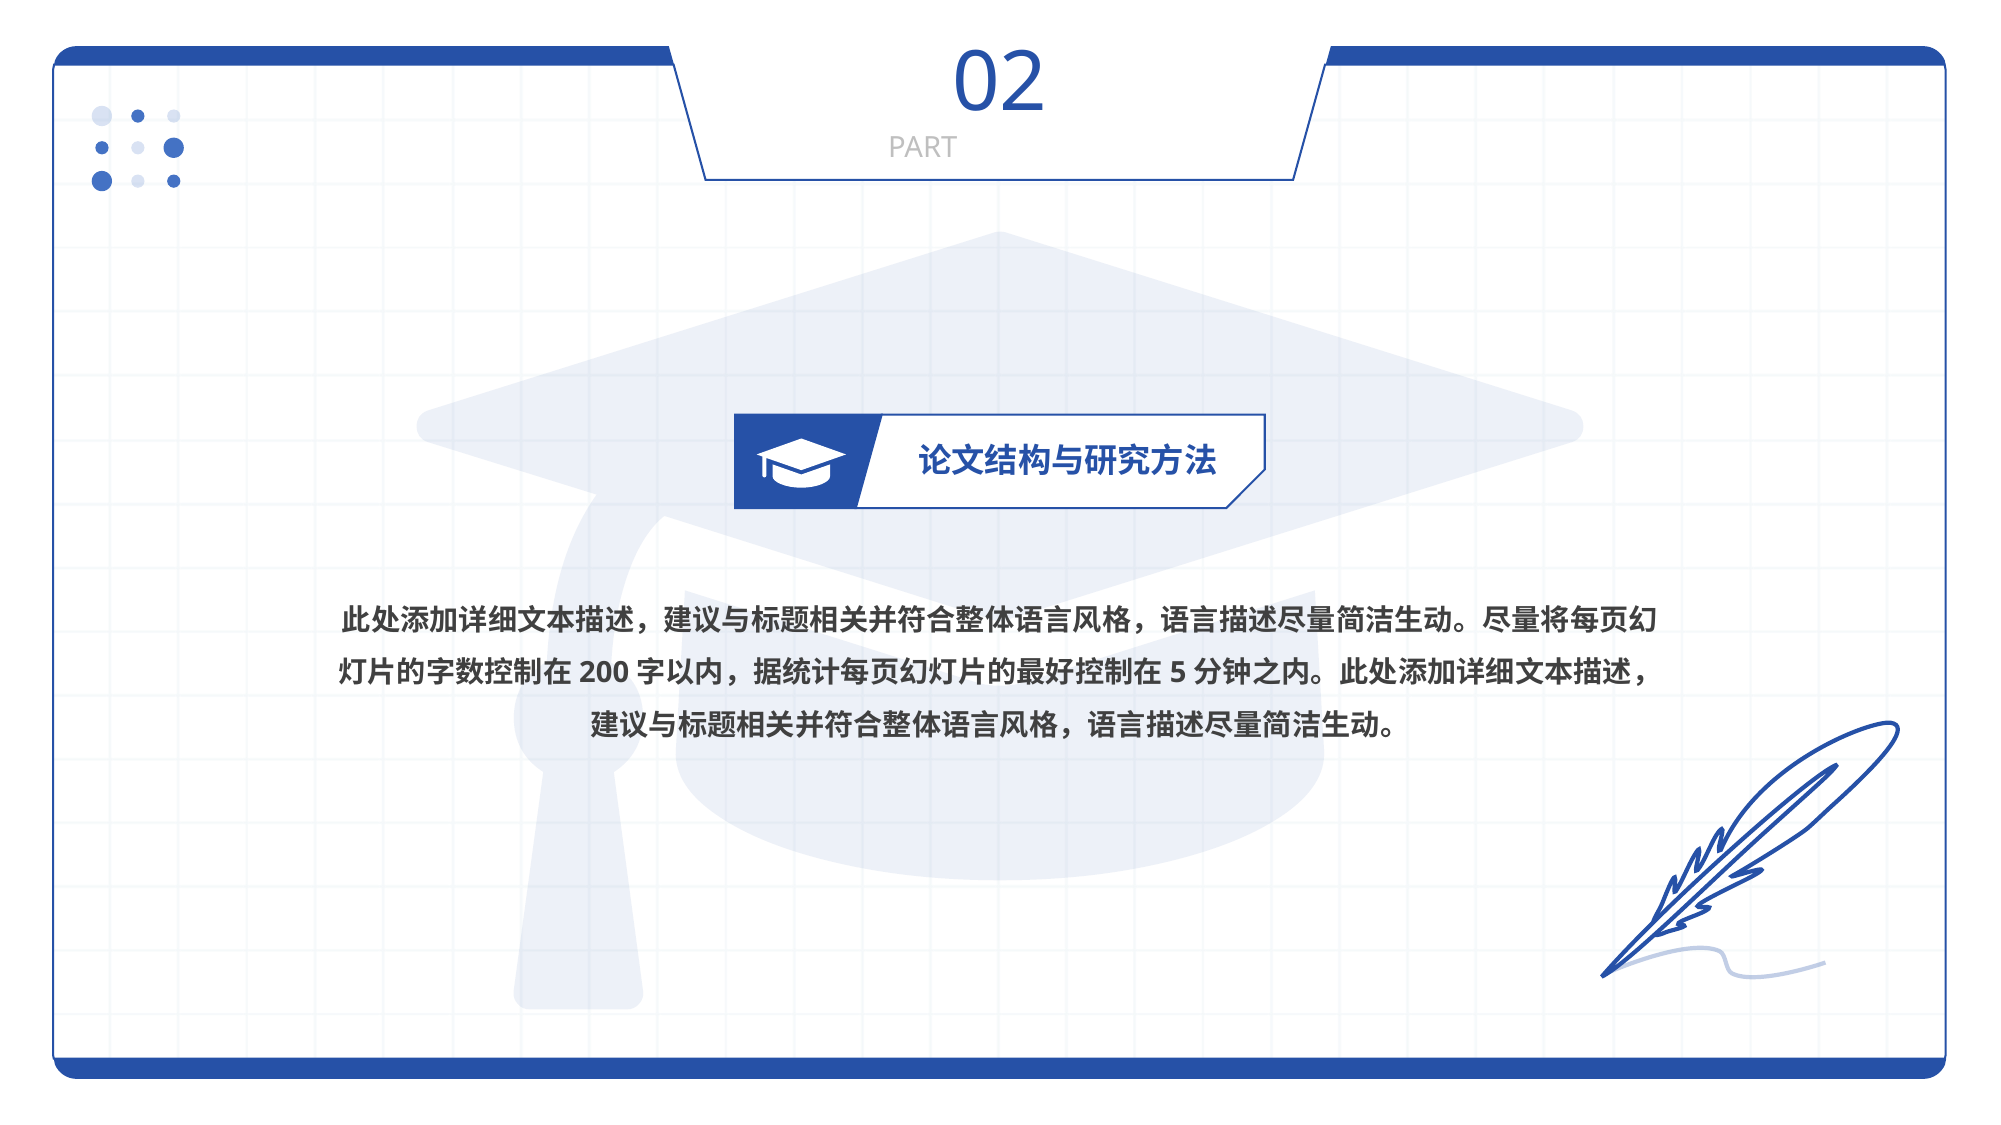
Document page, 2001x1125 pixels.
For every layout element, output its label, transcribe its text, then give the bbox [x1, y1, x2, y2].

text_box 02 [867, 19, 1133, 135]
text_box PART [873, 120, 1127, 171]
text_box [1324, 45, 1947, 66]
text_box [735, 414, 1265, 509]
text_box 此处添加详细文本描述，建议与标题相关并符合整体语言风格，语言描述尽量简洁生动。尽量将每页幻灯片的字数控制在200字以内，据统计每页幻灯片的最好控制在5分钟之内。此处添加详细文本描述，建议与标题相关并符合整体语言风格，语言描述尽量简洁生动。 [316, 576, 1684, 749]
picture [55, 66, 1944, 1057]
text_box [756, 438, 846, 488]
text_box [52, 45, 676, 66]
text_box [1601, 722, 1898, 978]
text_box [91, 105, 184, 192]
text_box [52, 1057, 1948, 1080]
